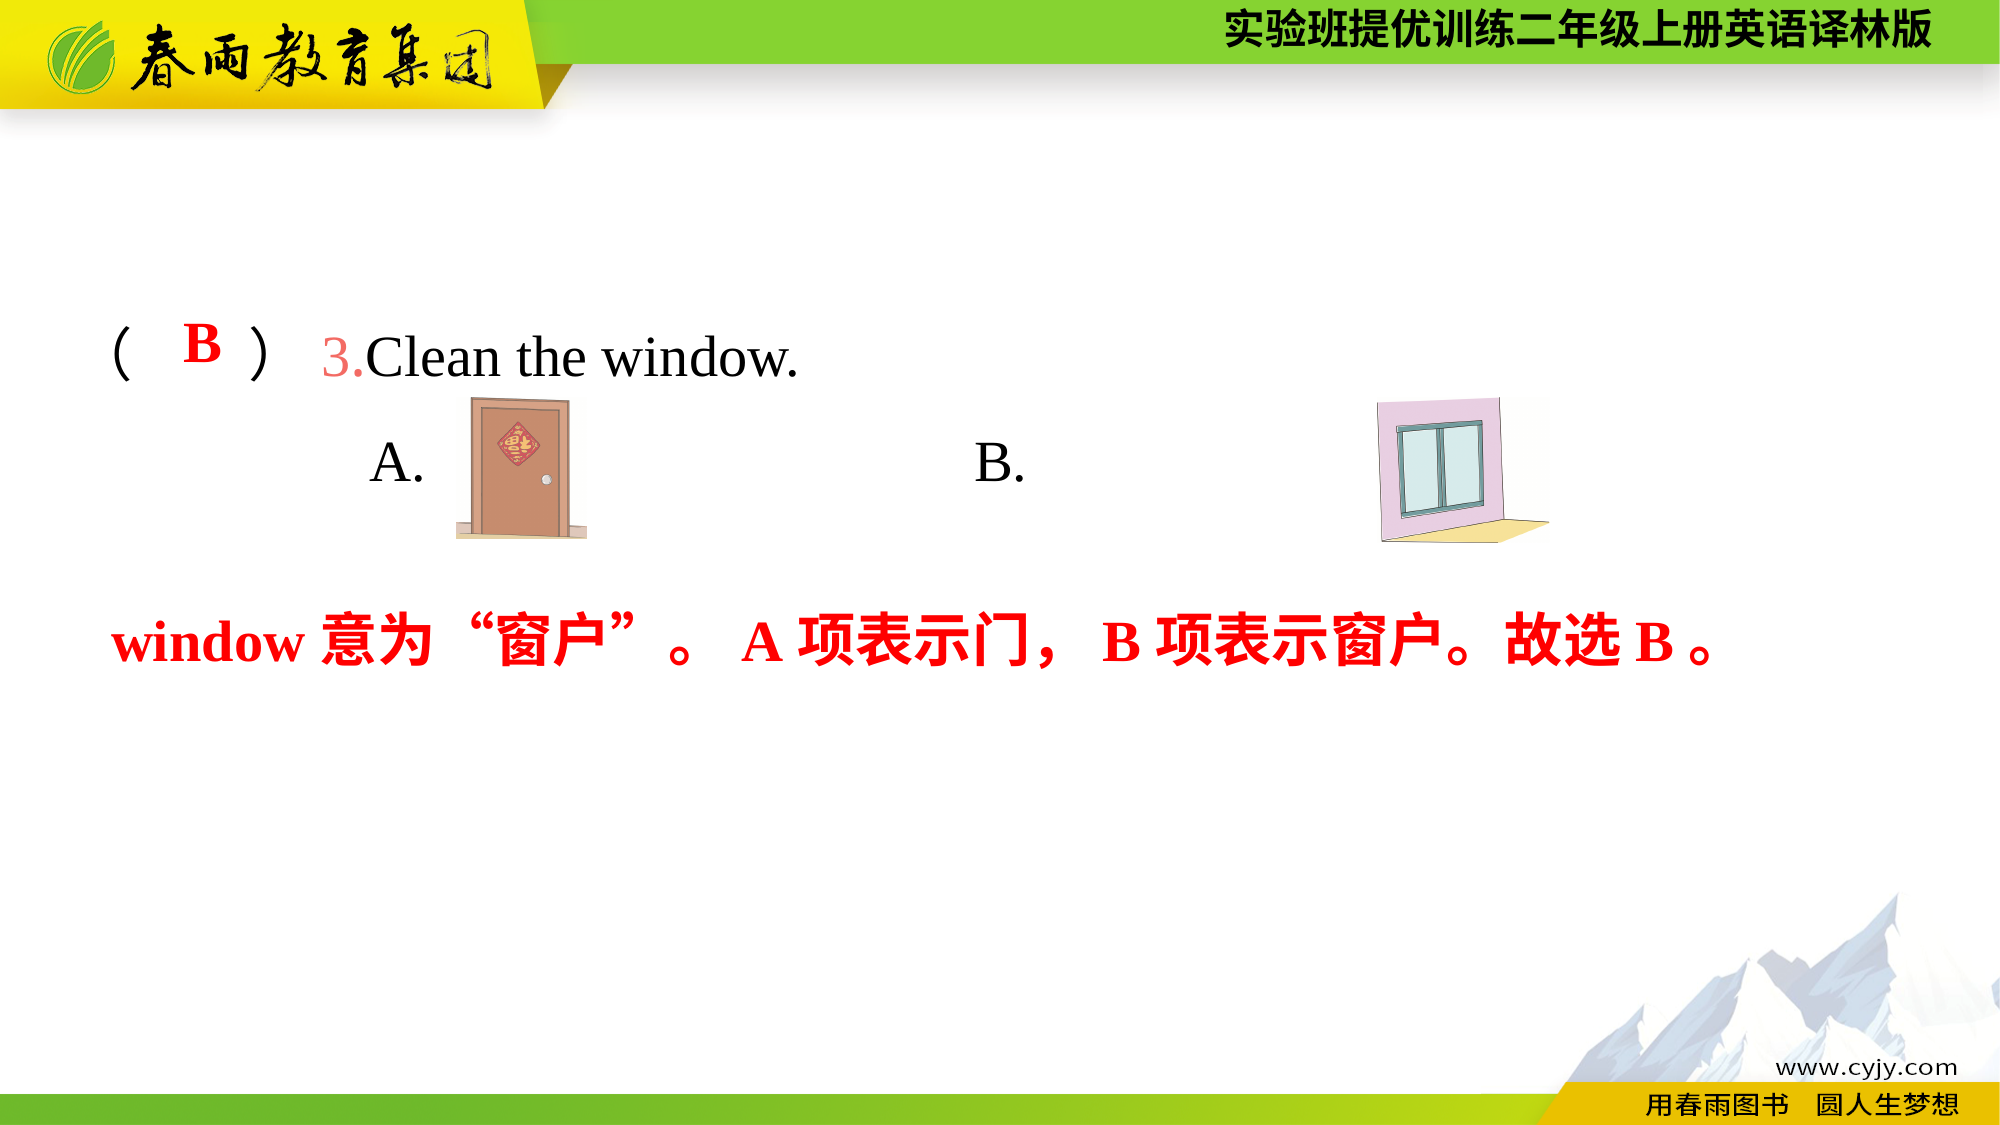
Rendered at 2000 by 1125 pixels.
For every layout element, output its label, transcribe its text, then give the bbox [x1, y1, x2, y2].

list （ ）3.Clean the window. A. B. [59, 275, 1944, 504]
picture [0, 0, 2000, 1125]
text_box window意为“窗户”。A项表示门，B项表示窗户。故选B。 [96, 561, 1981, 681]
text_box B [169, 296, 238, 382]
